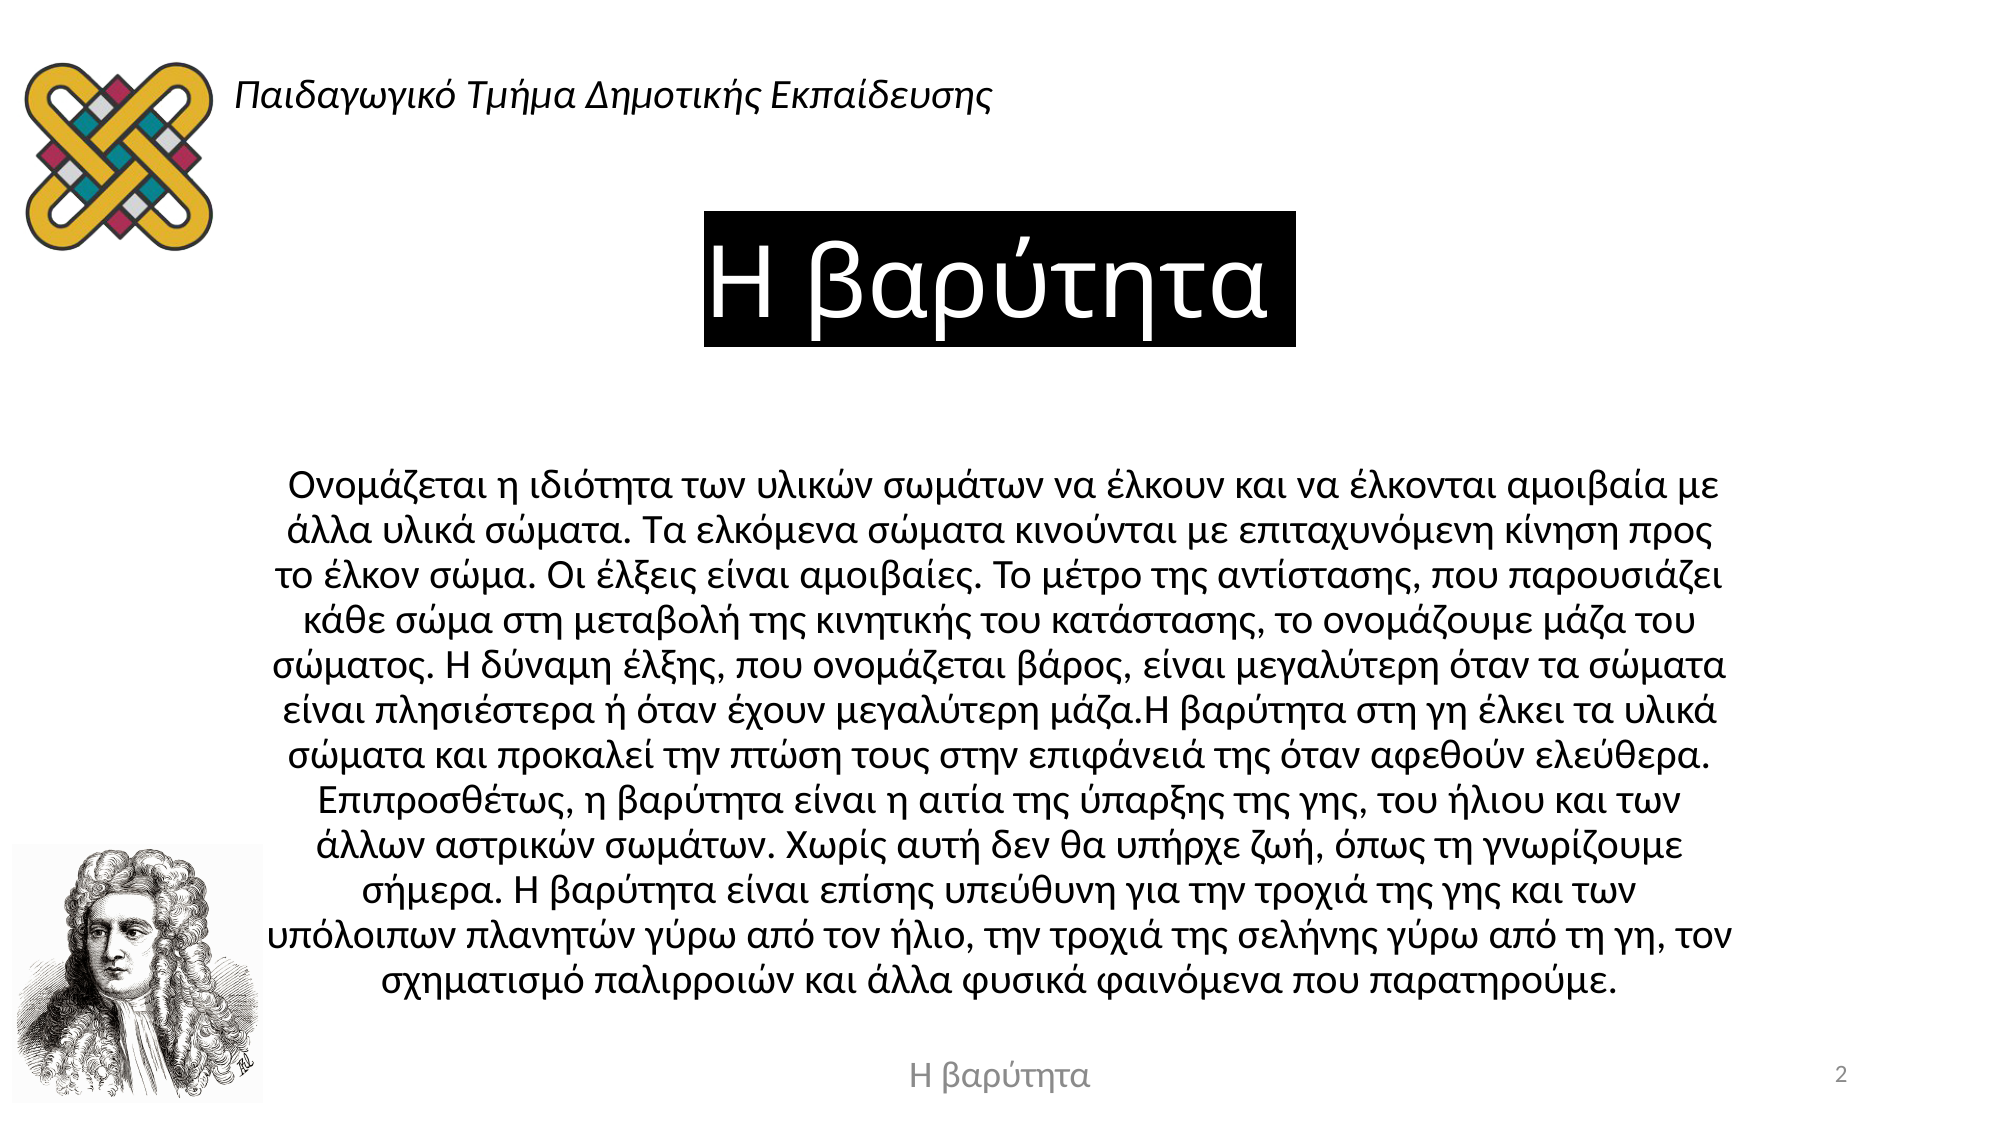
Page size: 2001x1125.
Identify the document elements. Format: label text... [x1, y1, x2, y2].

footer Η βαρύτητα [662, 1042, 1338, 1103]
subtitle Ονομάζεται η ιδιότητα των υλικών σωμάτων να έλκουν και να έλκονται αμοιβαία με άλλα υλικά σώματα. Τα ελκόμενα σώματα κινούνται με επιταχυνόμενη κίνηση προς το έλκον σώμα. Οι έλξεις είναι αμοιβαίες. Το μέτρο της αντίστασης, που παρουσιάζει κάθε σώμα στη μεταβολή της κινητικής του κατάστασης, το ονομάζουμε μάζα του σώματος. Η δύναμη έλξης, που ονομάζεται βάρος, είναι μεγαλύτερη όταν τα σώματα είναι πλησιέστερα ή όταν έχουν μεγαλύτερη μάζα.Η βαρύτητα στη γη έλκει τα υλικά σώματα και προκαλεί την πτώση τους στην επιφάνειά της όταν αφεθούν ελεύθερα. Επιπροσθέτως, η βαρύτητα είναι η αιτία της ύπαρξης της γης, του ήλιου και των άλλων αστρικών σωμάτων. Χωρίς αυτή δεν θα υπήρχε ζωή, όπως τη γνωρίζουμε σήμερα. Η βαρύτητα είναι επίσης υπεύθυνη για την τροχιά της γης και των υπόλοιπων πλανητών γύρω από τον ήλιο, την τροχιά της σελήνης γύρω από τη γη, τον σχηματισμό παλιρροιών και άλλα φυσικά φαινόμενα που παρατηρούμε. [249, 455, 1750, 863]
picture [12, 844, 263, 1103]
slide_number 2 [1412, 1042, 1863, 1103]
picture [4, 42, 233, 271]
title Η βαρύτητα [249, 141, 1750, 347]
